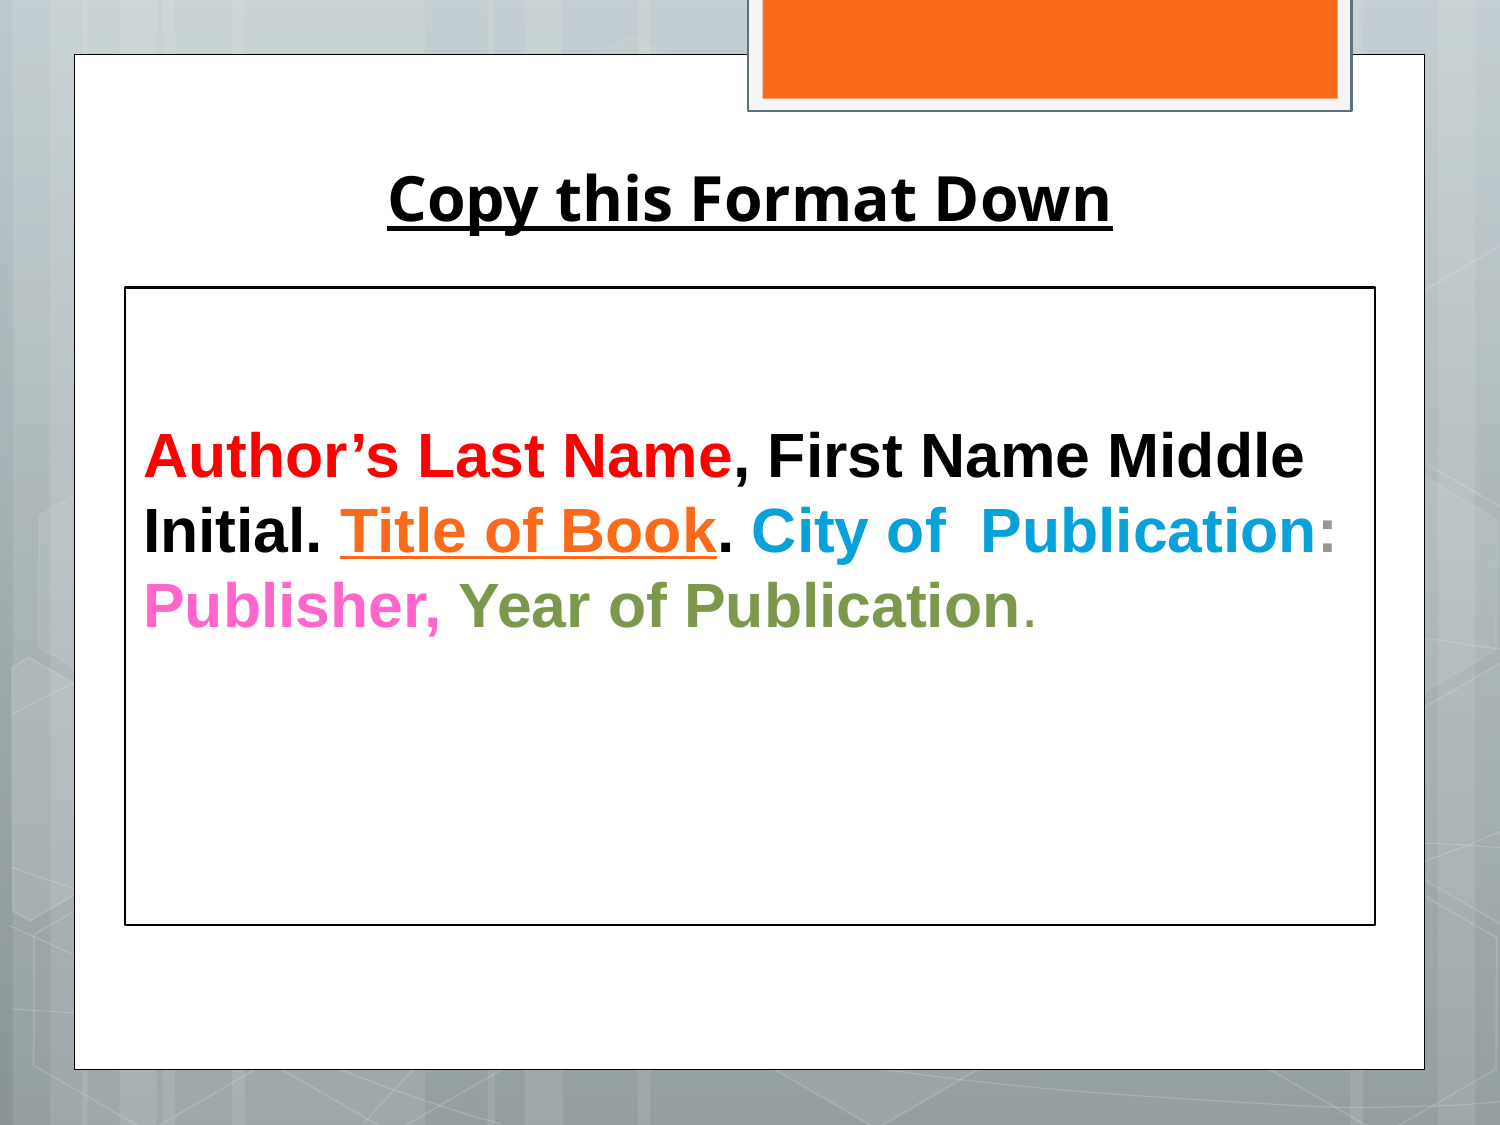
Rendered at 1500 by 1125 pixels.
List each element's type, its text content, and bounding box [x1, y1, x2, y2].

text_box [124, 286, 1376, 926]
text_box Author’s Last Name, First Name Middle Initial. Title of Book. City of Publication: Publisher, Year of Publication. [128, 407, 1372, 648]
text_box Copy this Format Down [174, 151, 1325, 242]
